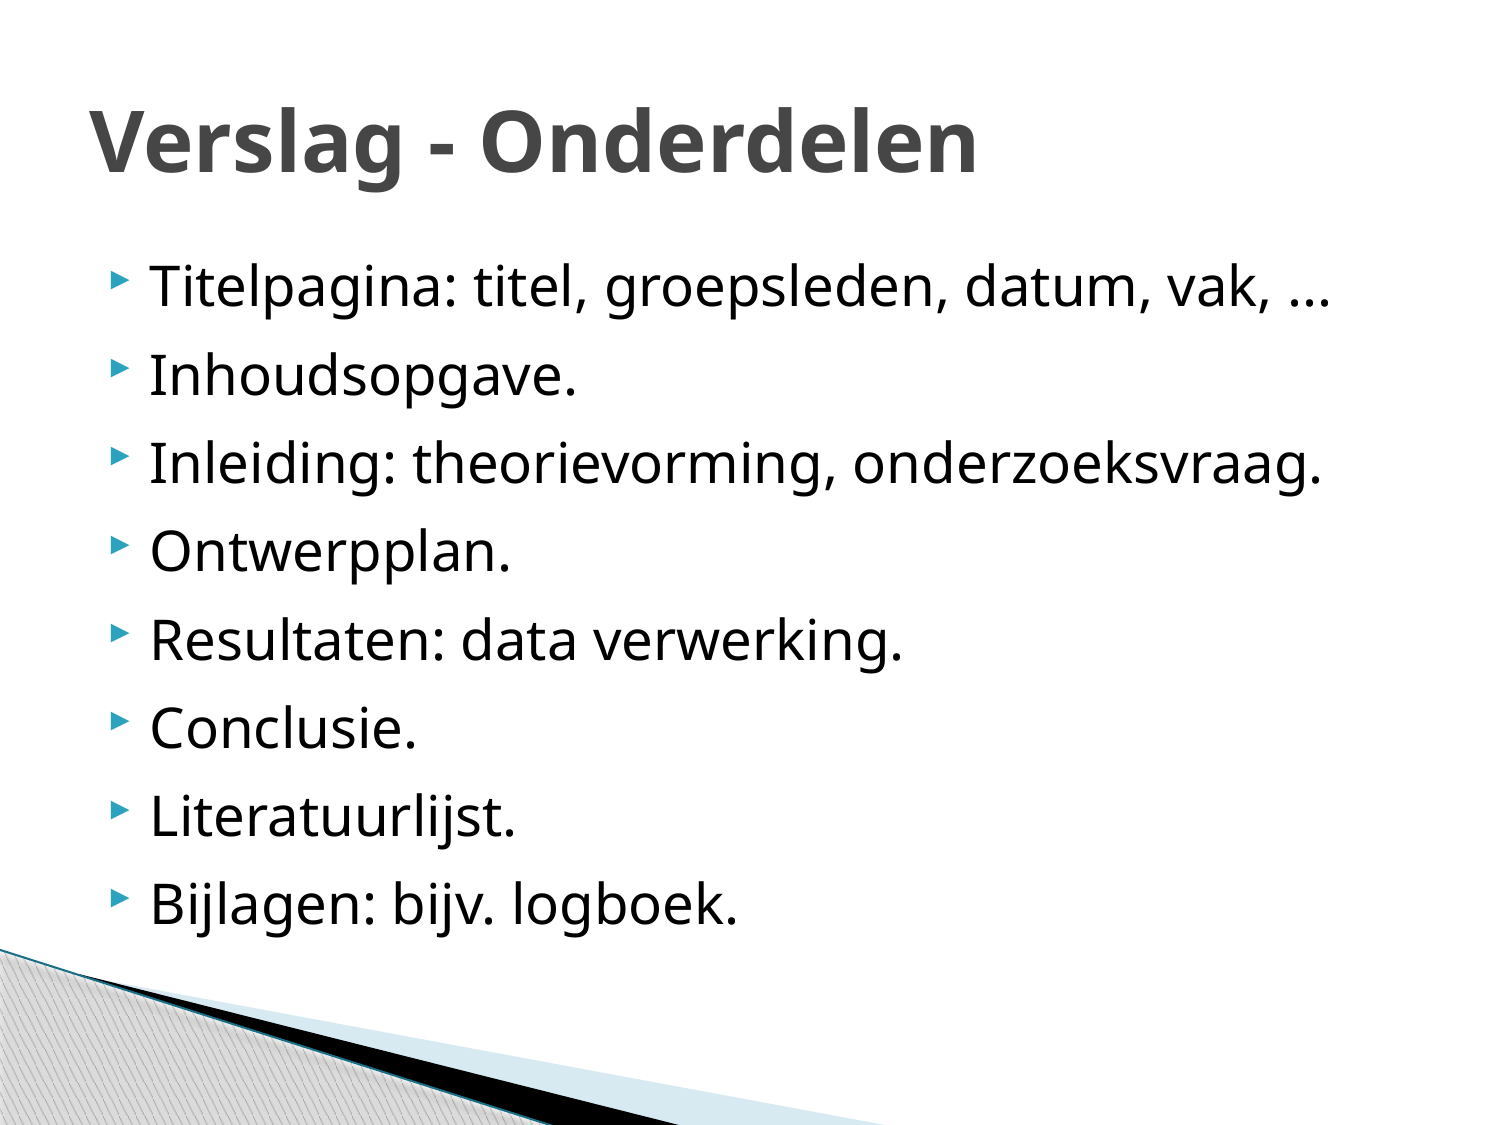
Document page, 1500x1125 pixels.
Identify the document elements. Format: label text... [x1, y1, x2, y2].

list Titelpagina: titel, groepsleden, datum, vak, ... Inhoudsopgave. Inleiding: theorievorming, onderzoeksvraag. Ontwerpplan. Resultaten: data verwerking. Conclusie. Literatuurlijst. Bijlagen: bijv. logboek. [75, 243, 1425, 986]
title Verslag - Onderdelen [75, 45, 1425, 233]
